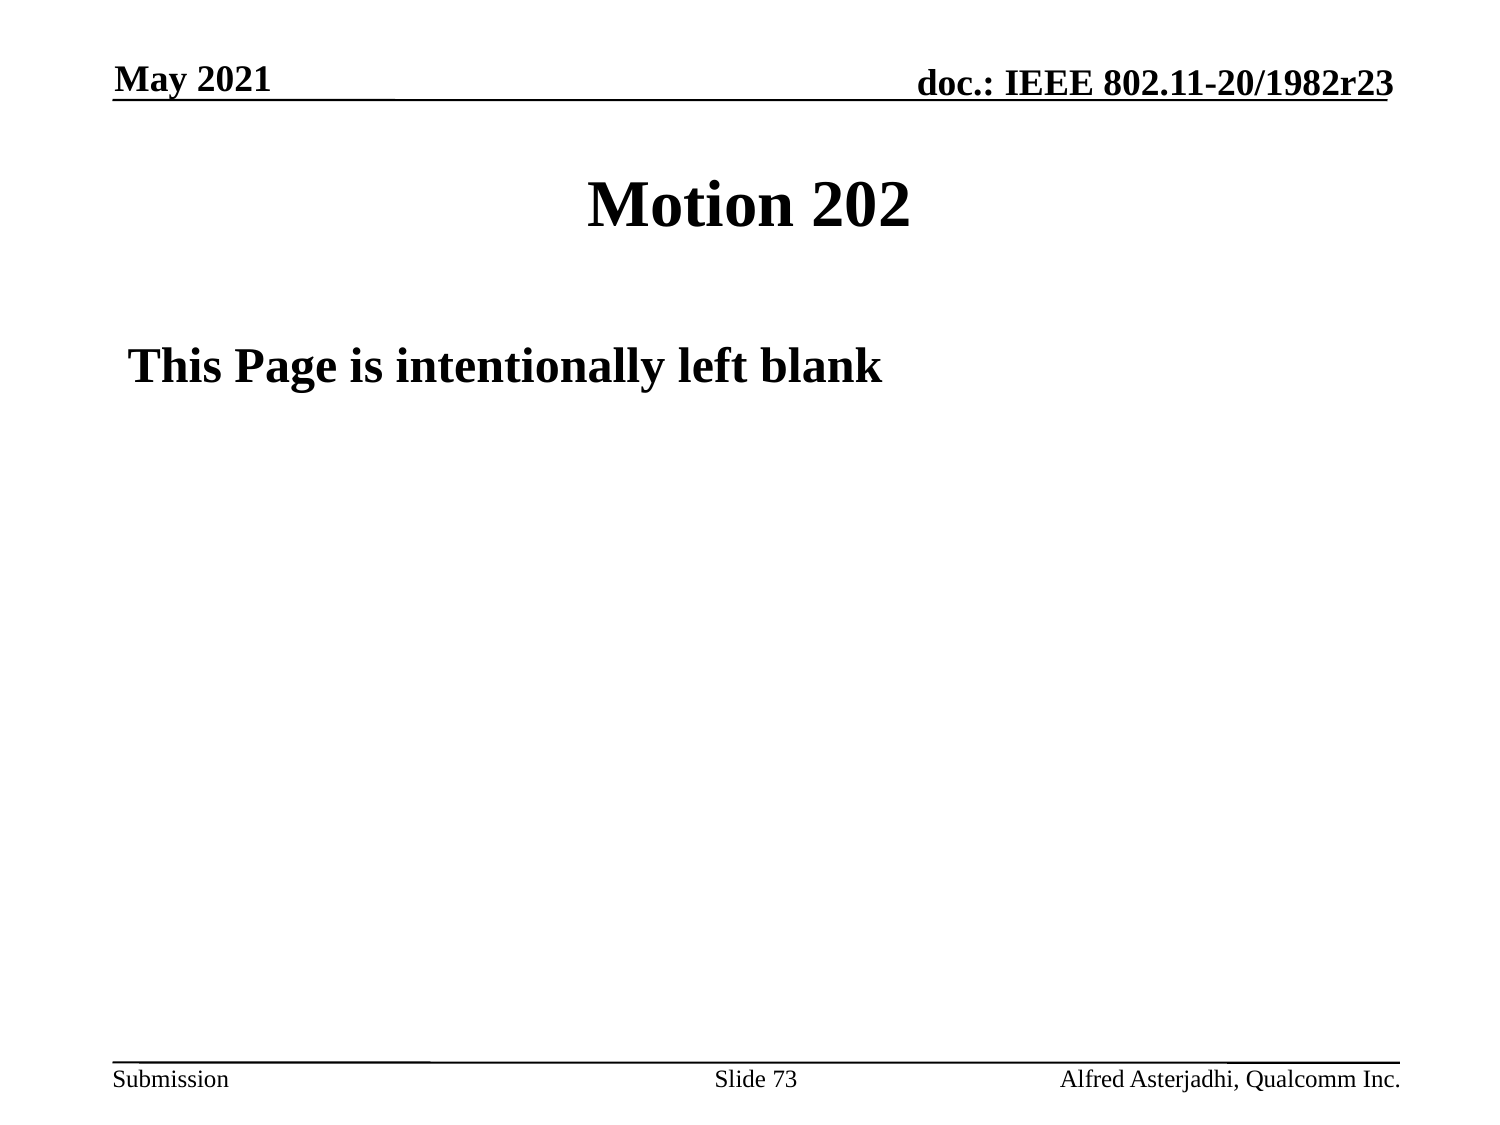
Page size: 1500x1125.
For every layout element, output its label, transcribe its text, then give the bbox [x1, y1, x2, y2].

title Motion 202 [112, 112, 1388, 288]
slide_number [114, 54, 423, 100]
list This Page is intentionally left blank [112, 324, 1388, 1000]
footer Alfred Asterjadhi, Qualcomm Inc. [878, 1061, 1402, 1093]
slide_number Slide 73 [712, 1061, 800, 1123]
